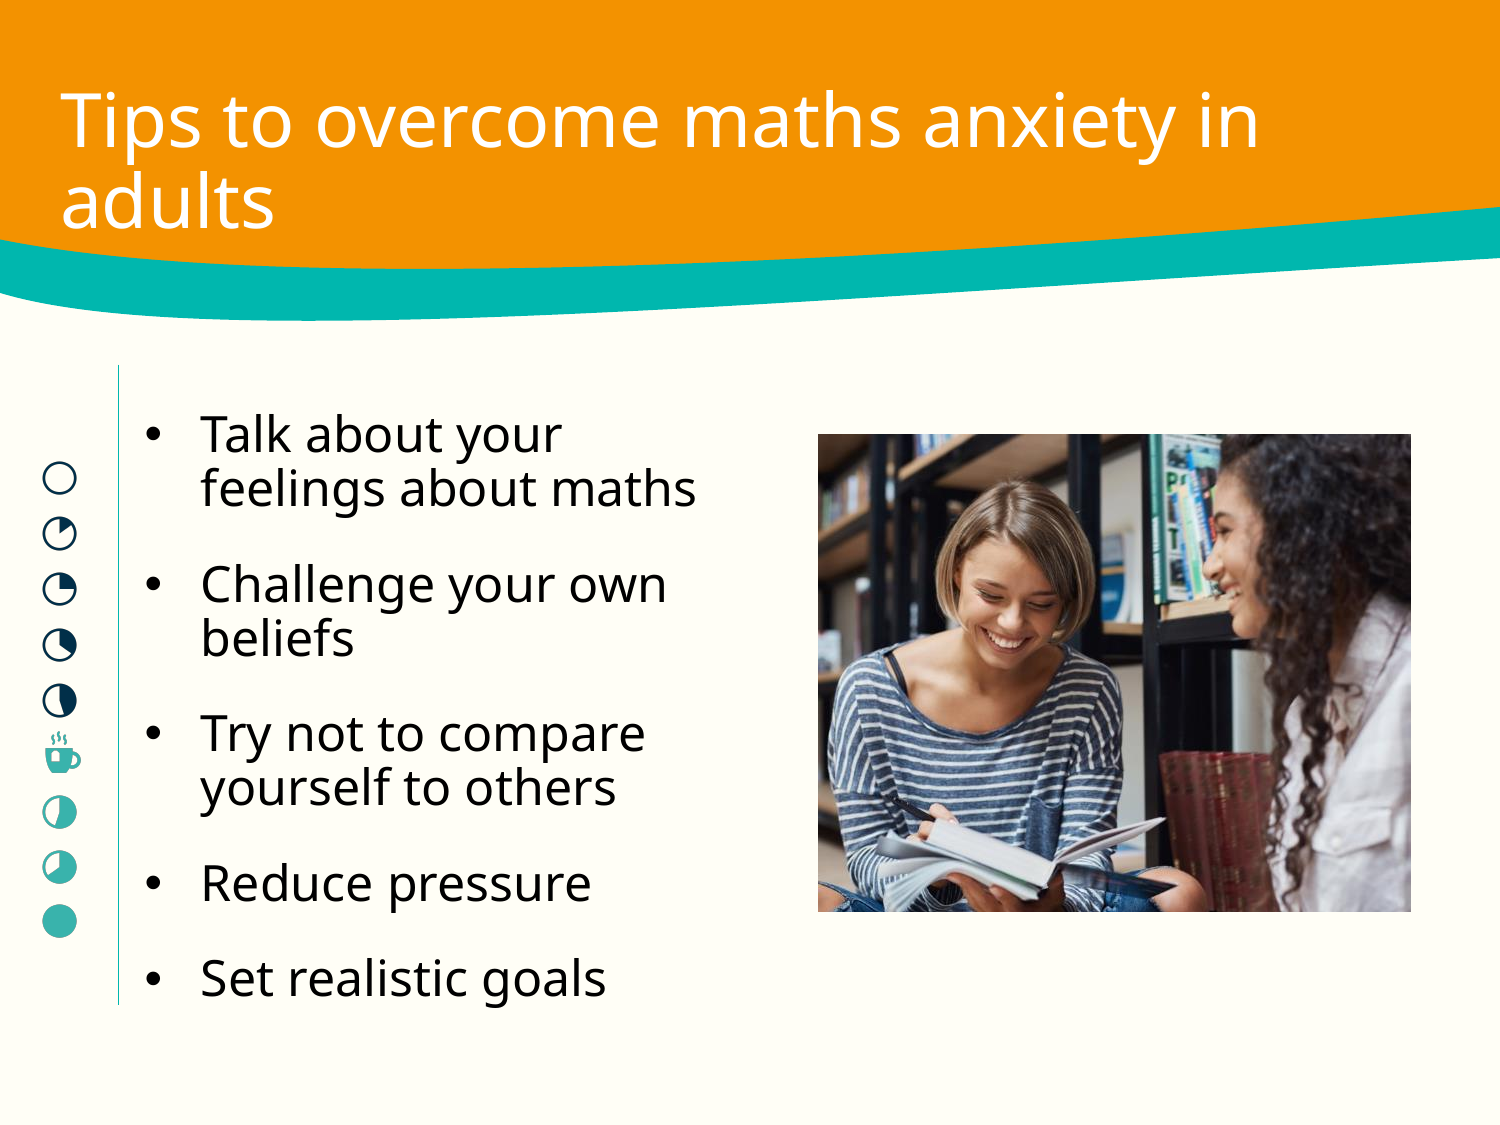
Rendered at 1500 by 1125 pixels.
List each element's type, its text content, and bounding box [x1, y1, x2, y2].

picture [38, 791, 81, 833]
list Tips to overcome maths anxiety in adults [45, 75, 1455, 266]
picture [38, 624, 81, 666]
picture [38, 846, 81, 888]
picture [38, 457, 81, 499]
picture [36, 725, 90, 779]
picture [817, 434, 1411, 912]
picture [38, 512, 81, 555]
picture [38, 900, 81, 942]
picture [38, 568, 81, 610]
list Talk about your feelings about maths Challenge your own beliefs Try not to compare yourself to others Reduce pressure Set realistic goals [129, 402, 750, 1050]
picture [38, 679, 81, 722]
